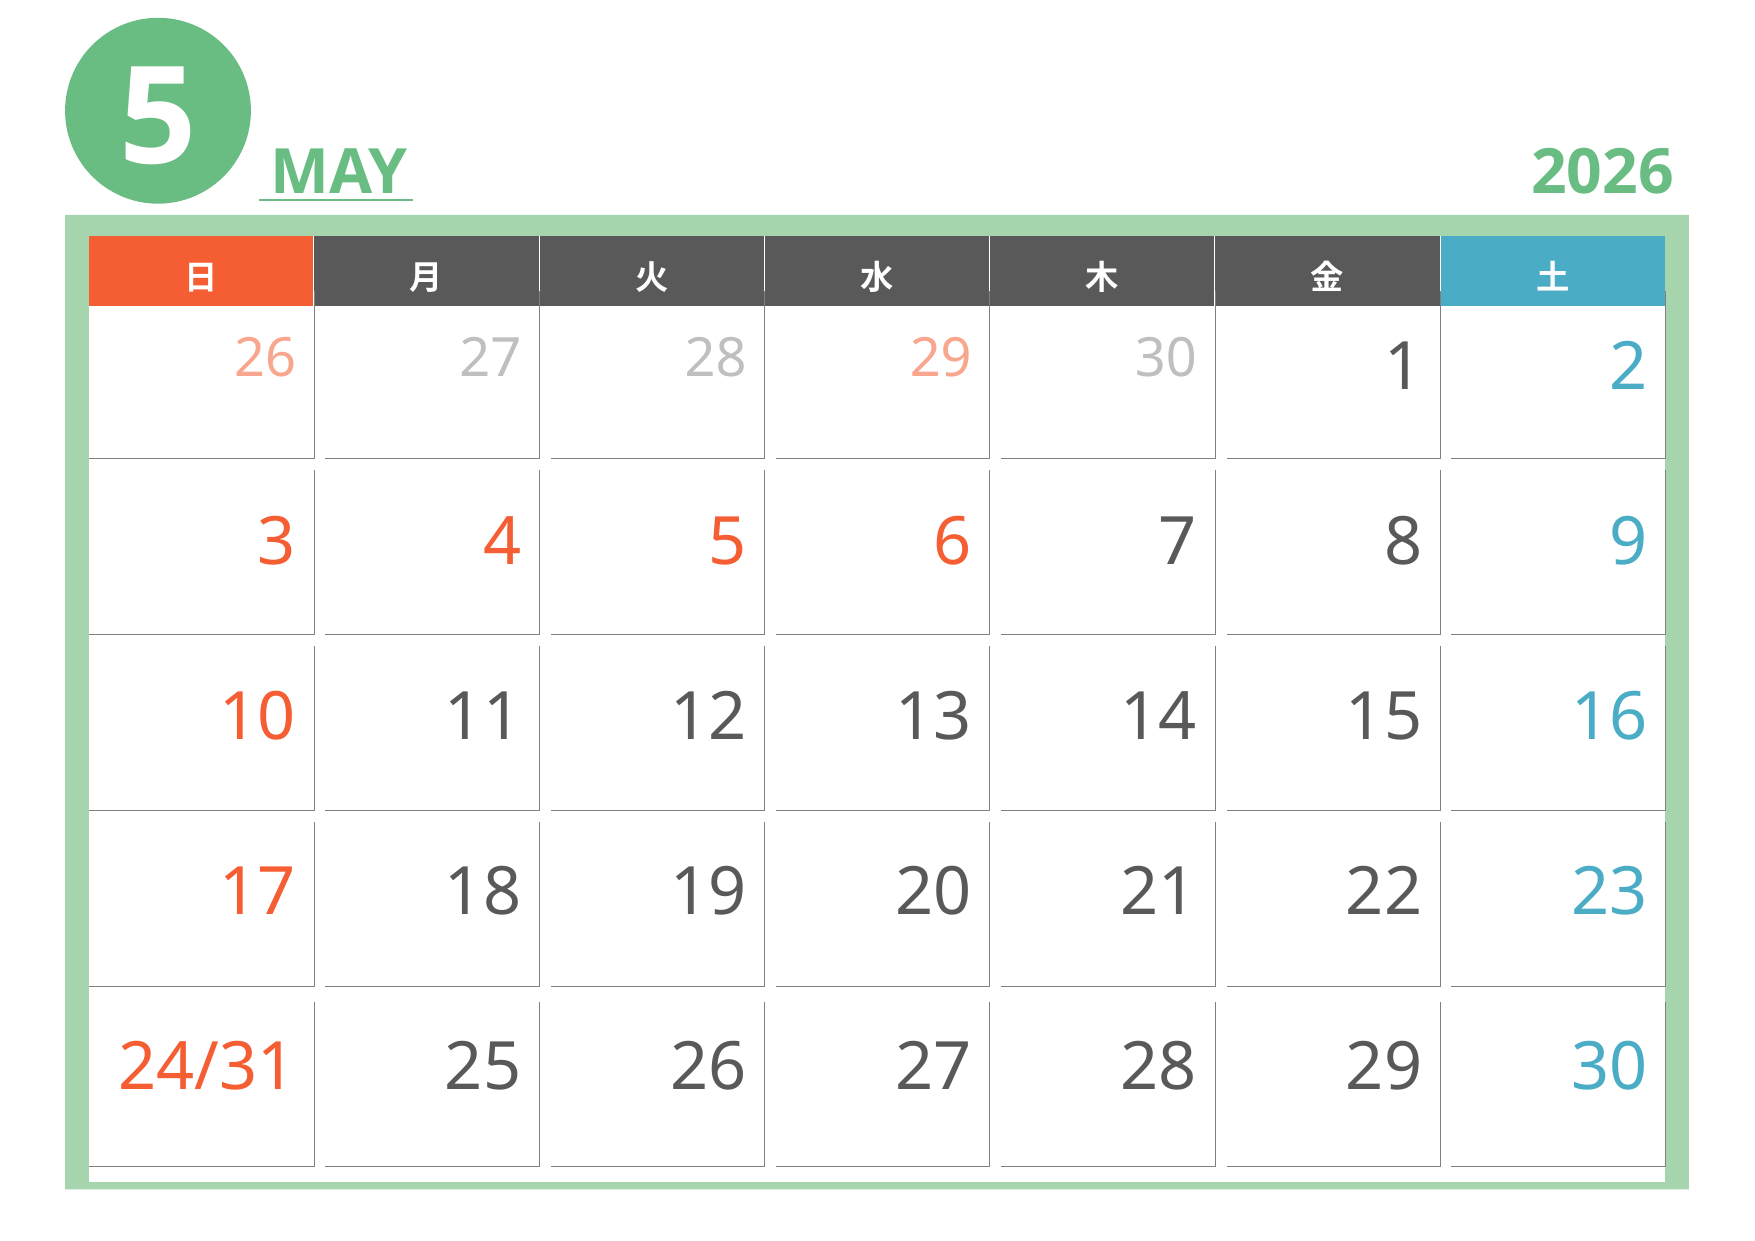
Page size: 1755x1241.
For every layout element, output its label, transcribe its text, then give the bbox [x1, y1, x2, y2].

table_header 土 [1441, 236, 1665, 288]
table_header 日 [89, 236, 313, 288]
text_box [128, 16, 188, 21]
table_header 木 [990, 236, 1214, 286]
text_box [124, 199, 192, 206]
table_header 火 [540, 236, 764, 286]
text_box 5 [104, 21, 212, 199]
text_box 2026 [1442, 124, 1689, 215]
table_header 月 [314, 236, 539, 286]
text_box [212, 33, 253, 189]
text_box MAY [255, 124, 454, 215]
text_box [88, 290, 1666, 1167]
text_box [63, 33, 104, 189]
table_header 金 [1215, 236, 1440, 286]
text_box [63, 213, 1691, 1191]
table_header 水 [765, 236, 989, 286]
